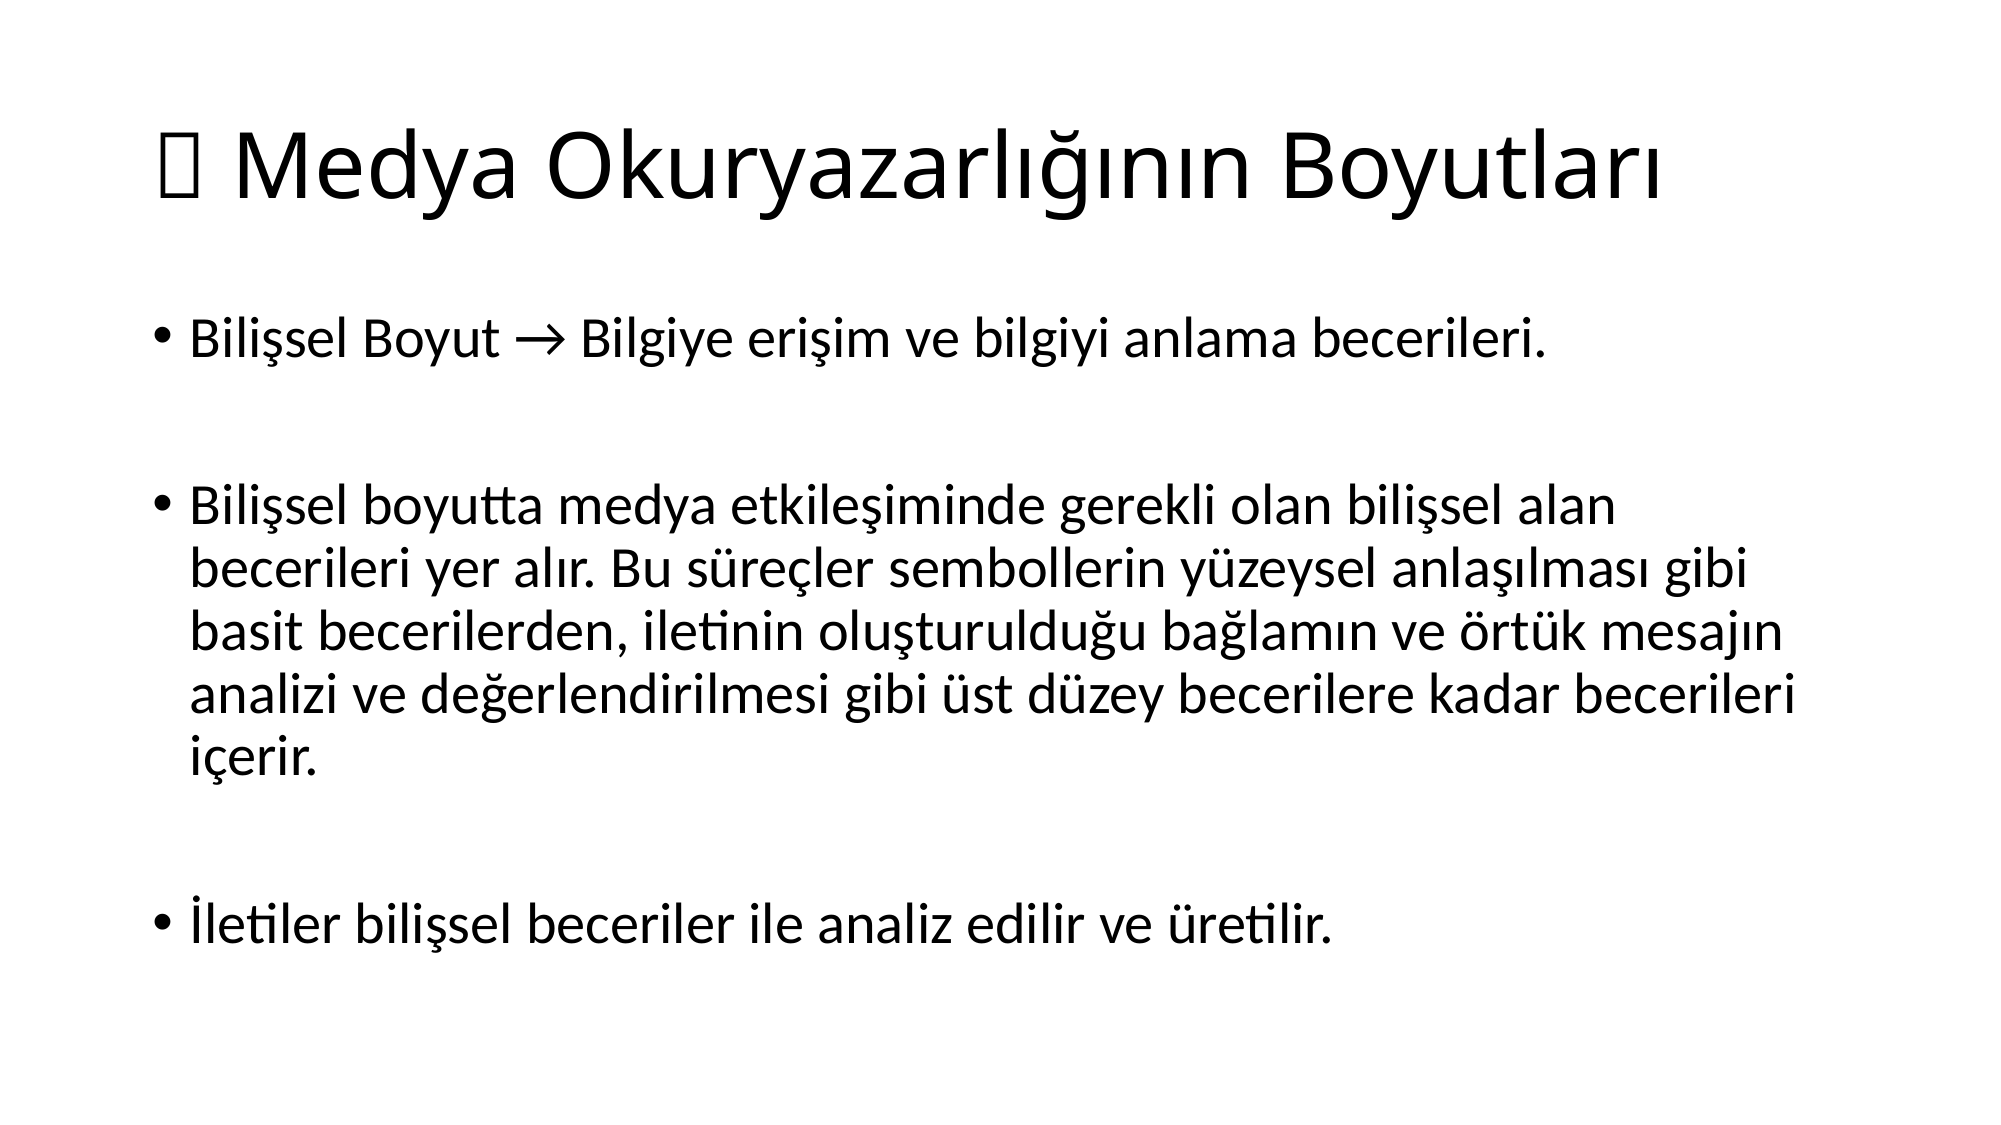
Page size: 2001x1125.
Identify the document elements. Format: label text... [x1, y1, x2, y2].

list Bilişsel Boyut → Bilgiye erişim ve bilgiyi anlama becerileri. Bilişsel boyutta medya etkileşiminde gerekli olan bilişsel alan becerileri yer alır. Bu süreçler sembollerin yüzeysel anlaşılması gibi basit becerilerden, iletinin oluşturulduğu bağlamın ve örtük mesajın analizi ve değerlendirilmesi gibi üst düzey becerilere kadar becerileri içerir. İletiler bilişsel beceriler ile analiz edilir ve üretilir. [137, 299, 1863, 1125]
title 📌 Medya Okuryazarlığının Boyutları [137, 59, 1863, 278]
